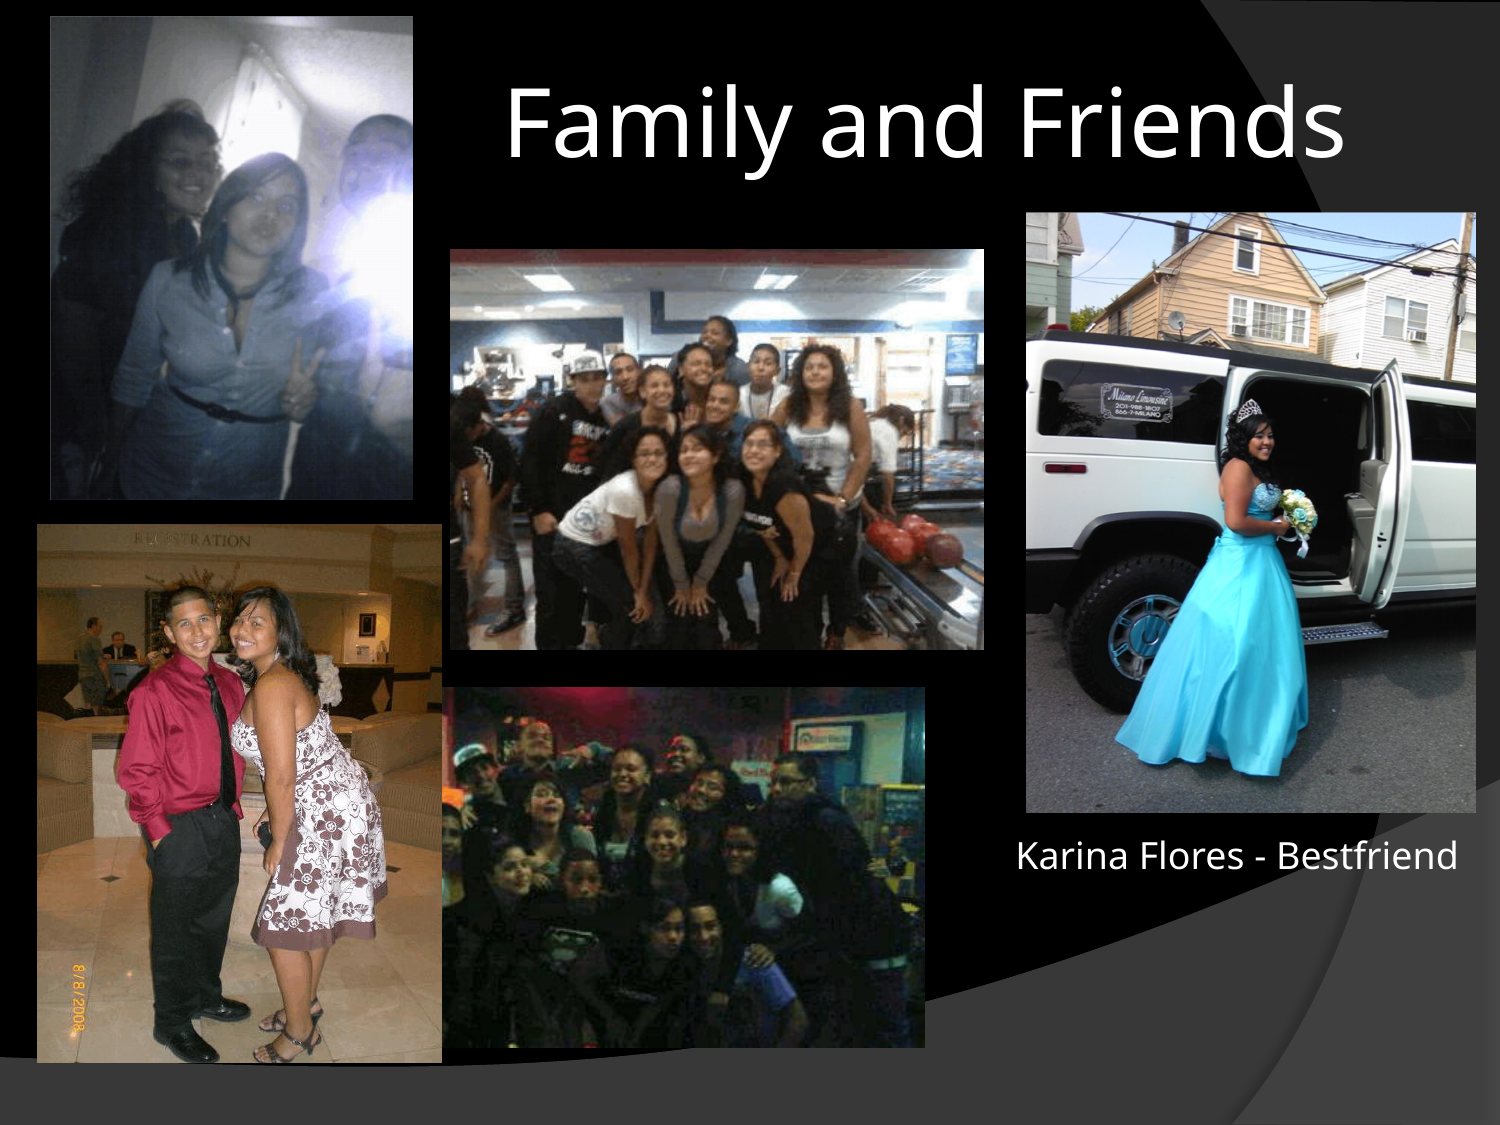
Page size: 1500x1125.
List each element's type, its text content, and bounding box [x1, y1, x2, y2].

title Family and Friends [413, 24, 1500, 213]
text_box Karina Flores - Bestfriend [974, 824, 1500, 885]
picture [1026, 747, 1476, 812]
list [453, 687, 926, 1048]
picture [949, 287, 1500, 738]
picture [37, 524, 442, 1063]
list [449, 249, 984, 651]
picture [1026, 213, 1476, 280]
picture [51, 449, 413, 500]
picture [51, 17, 413, 67]
picture [0, 76, 474, 440]
